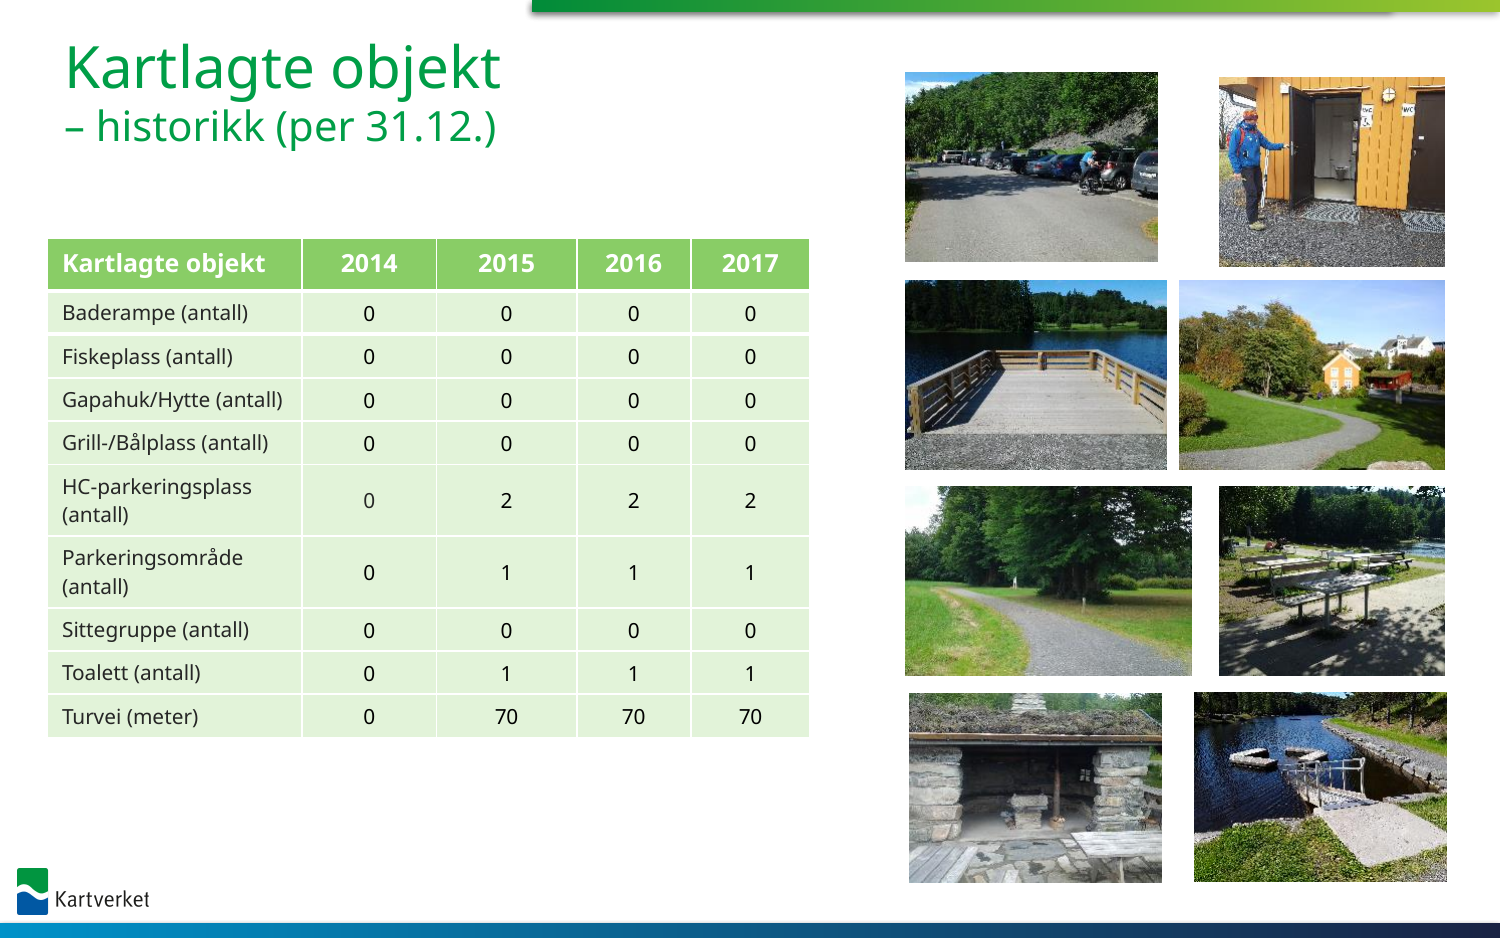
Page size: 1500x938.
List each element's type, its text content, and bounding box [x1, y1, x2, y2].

table_cell 0 [437, 379, 576, 420]
picture [905, 486, 1193, 676]
table_cell 70 [578, 695, 690, 737]
table_cell 0 [692, 379, 809, 420]
text_box Kartlagte objekt – historikk (per 31.12.) [49, 14, 1431, 158]
table_cell 70 [437, 695, 576, 737]
table_header Kartlagte objekt [48, 239, 301, 289]
table_cell 2 [437, 465, 576, 535]
table_cell 0 [303, 465, 436, 535]
table_cell Parkeringsområde (antall) [48, 537, 301, 607]
table_cell 0 [303, 293, 436, 332]
table_cell 0 [437, 422, 576, 464]
table_cell 1 [578, 537, 690, 607]
table_cell HC-parkeringsplass (antall) [48, 465, 301, 535]
table_cell 0 [303, 537, 436, 607]
table_cell 0 [578, 379, 690, 420]
table_header 2014 [303, 239, 436, 289]
table_cell Grill-/Bålplass (antall) [48, 422, 301, 464]
table_cell Toalett (antall) [48, 652, 301, 693]
picture [1219, 77, 1445, 267]
table_cell Turvei (meter) [48, 695, 301, 737]
table_header 2016 [578, 239, 690, 289]
table_cell 1 [692, 537, 809, 607]
table_header 2015 [437, 239, 576, 289]
table_cell 0 [692, 336, 809, 377]
table_cell Gapahuk/Hytte (antall) [48, 379, 301, 420]
table_header 2017 [692, 239, 809, 289]
table_cell Sittegruppe (antall) [48, 609, 301, 650]
table_cell 0 [303, 609, 436, 650]
table_cell 0 [437, 609, 576, 650]
table_cell Baderampe (antall) [48, 293, 301, 332]
table_cell 1 [437, 537, 576, 607]
table_cell 0 [692, 293, 809, 332]
table_cell 2 [578, 465, 690, 535]
table_cell 0 [303, 695, 436, 737]
table_cell 0 [578, 609, 690, 650]
table_cell 0 [692, 422, 809, 464]
table_cell 1 [437, 652, 576, 693]
table_cell 0 [437, 293, 576, 332]
table_cell 1 [692, 652, 809, 693]
picture [905, 72, 1158, 262]
table_cell 70 [692, 695, 809, 737]
table_cell 0 [303, 336, 436, 377]
table_cell Fiskeplass (antall) [48, 336, 301, 377]
table_cell 0 [578, 422, 690, 464]
table_cell 0 [692, 609, 809, 650]
table_cell 2 [692, 465, 809, 535]
table_cell 0 [303, 422, 436, 464]
picture [1194, 692, 1448, 882]
table_cell 0 [303, 379, 436, 420]
picture [1219, 486, 1445, 676]
table_cell 0 [437, 336, 576, 377]
table_cell 0 [578, 336, 690, 377]
picture [909, 693, 1163, 884]
picture [1179, 280, 1445, 470]
picture [905, 280, 1167, 470]
table_cell 1 [578, 652, 690, 693]
table_cell 0 [303, 652, 436, 693]
table_cell 0 [578, 293, 690, 332]
